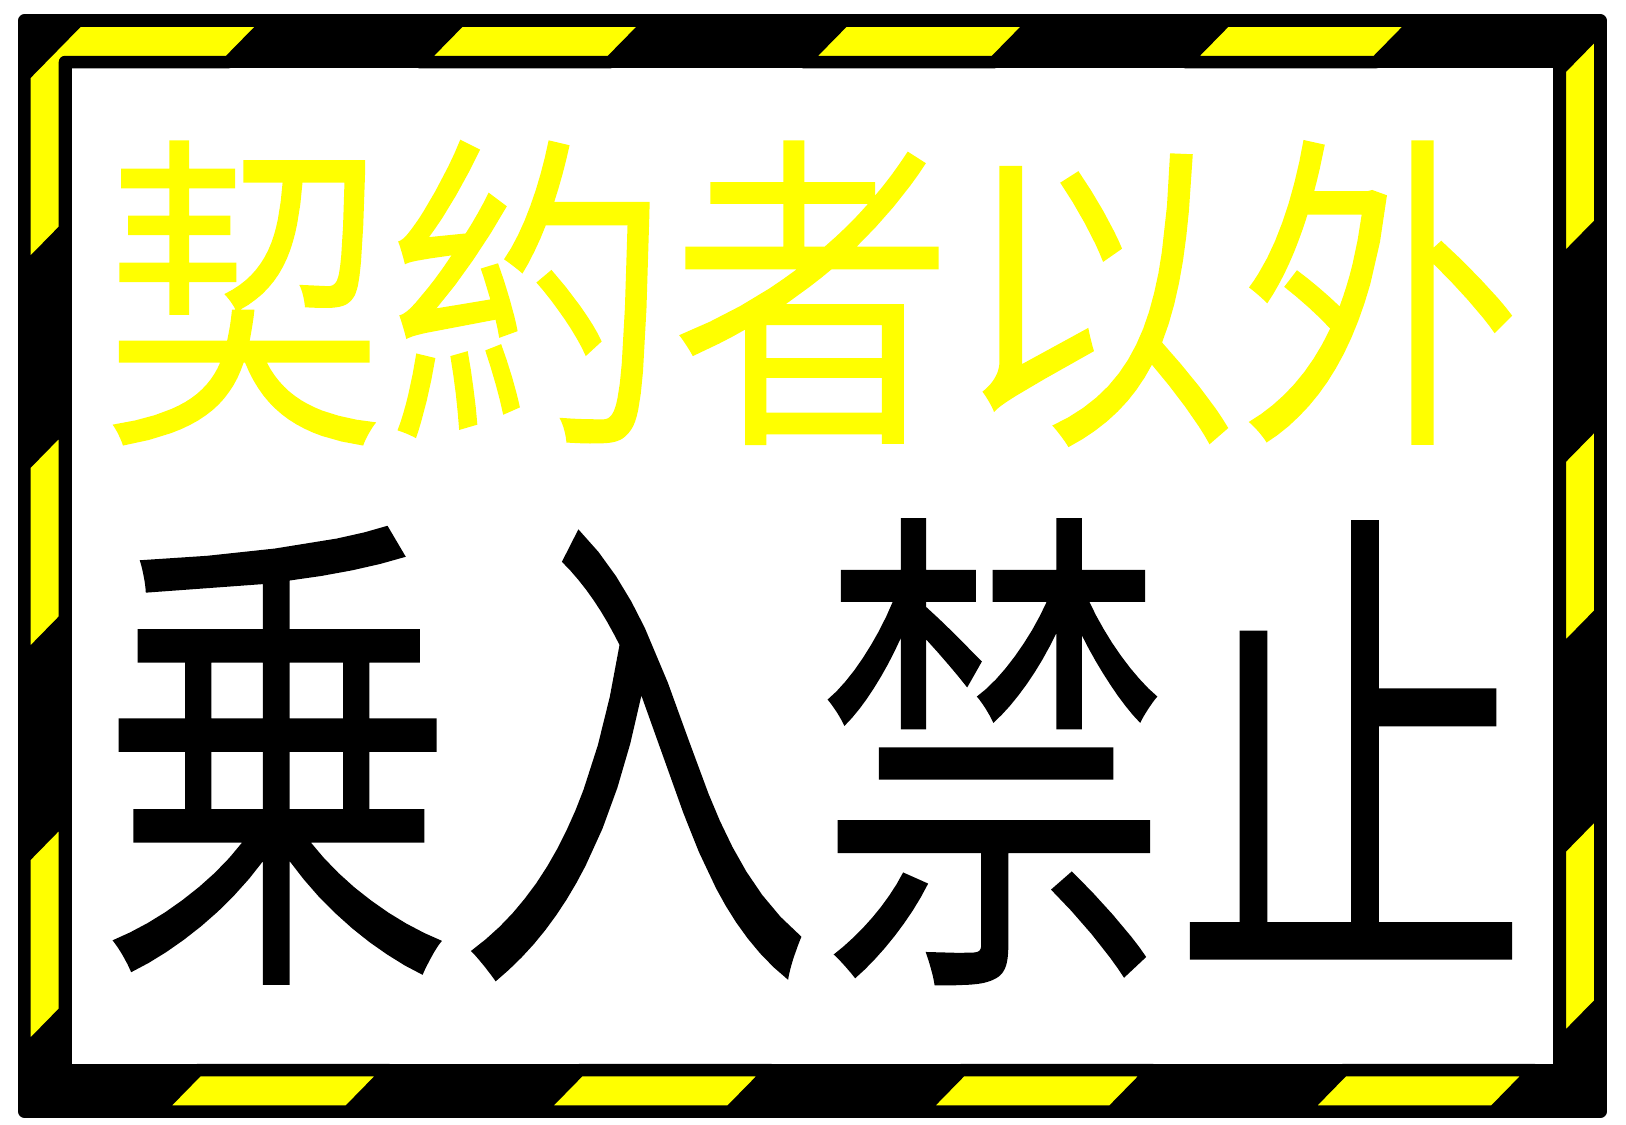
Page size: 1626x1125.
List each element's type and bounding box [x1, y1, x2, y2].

text_box [24, 20, 1601, 1112]
